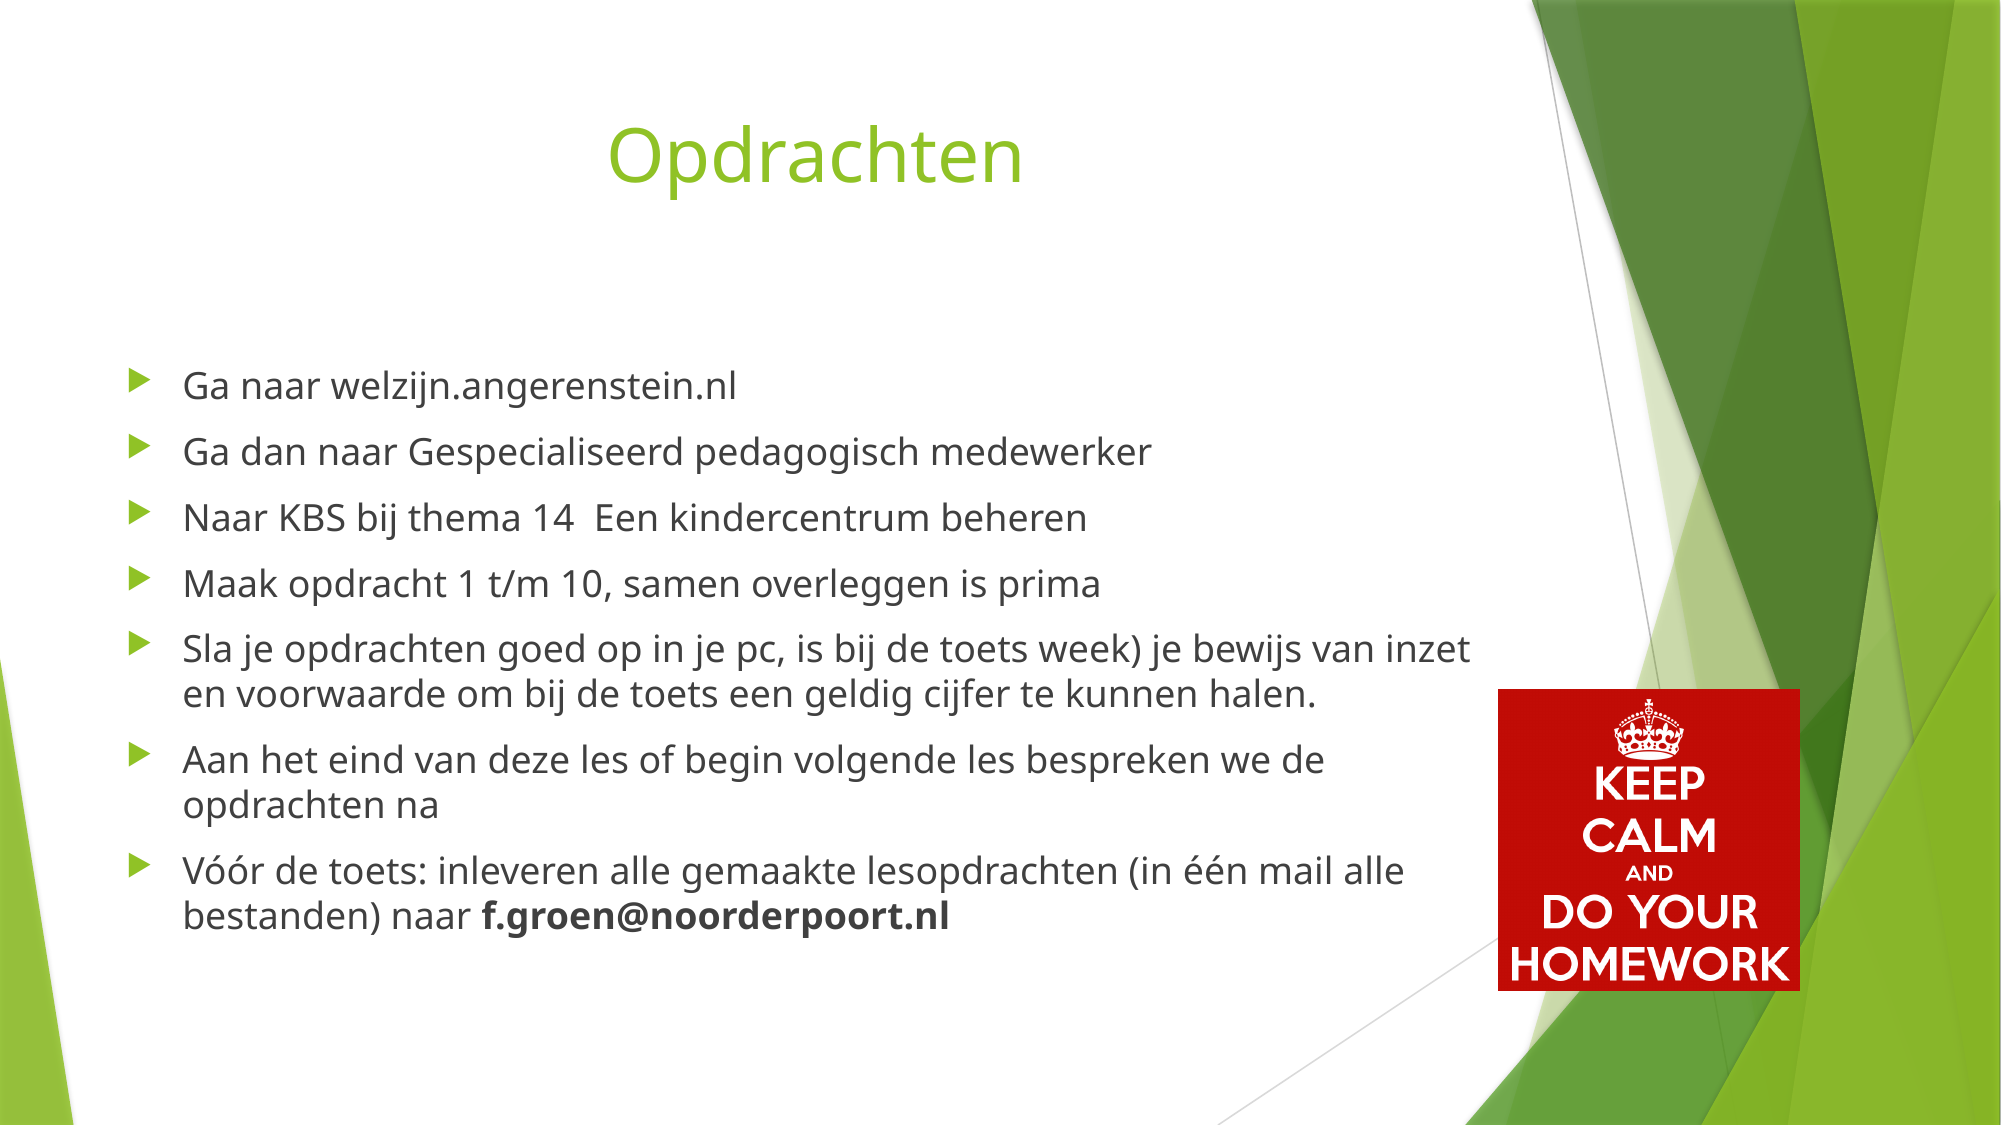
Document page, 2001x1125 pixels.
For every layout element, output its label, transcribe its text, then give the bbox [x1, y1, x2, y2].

picture [1498, 689, 1801, 992]
list Ga naar welzijn.angerenstein.nl Ga dan naar Gespecialiseerd pedagogisch medewerker Naar KBS bij thema 14 Een kindercentrum beheren Maak opdracht 1 t/m 10, samen overleggen is prima Sla je opdrachten goed op in je pc, is bij de toets week) je bewijs van inzet en voorwaarde om bij de toets een geldig cijfer te kunnen halen. Aan het eind van deze les of begin volgende les bespreken we de opdrachten na Vóór de toets: inleveren alle gemaakte lesopdrachten (in één mail alle bestanden) naar f.groen@noorderpoort.nl [111, 354, 1522, 992]
title Opdrachten [111, 99, 1522, 317]
